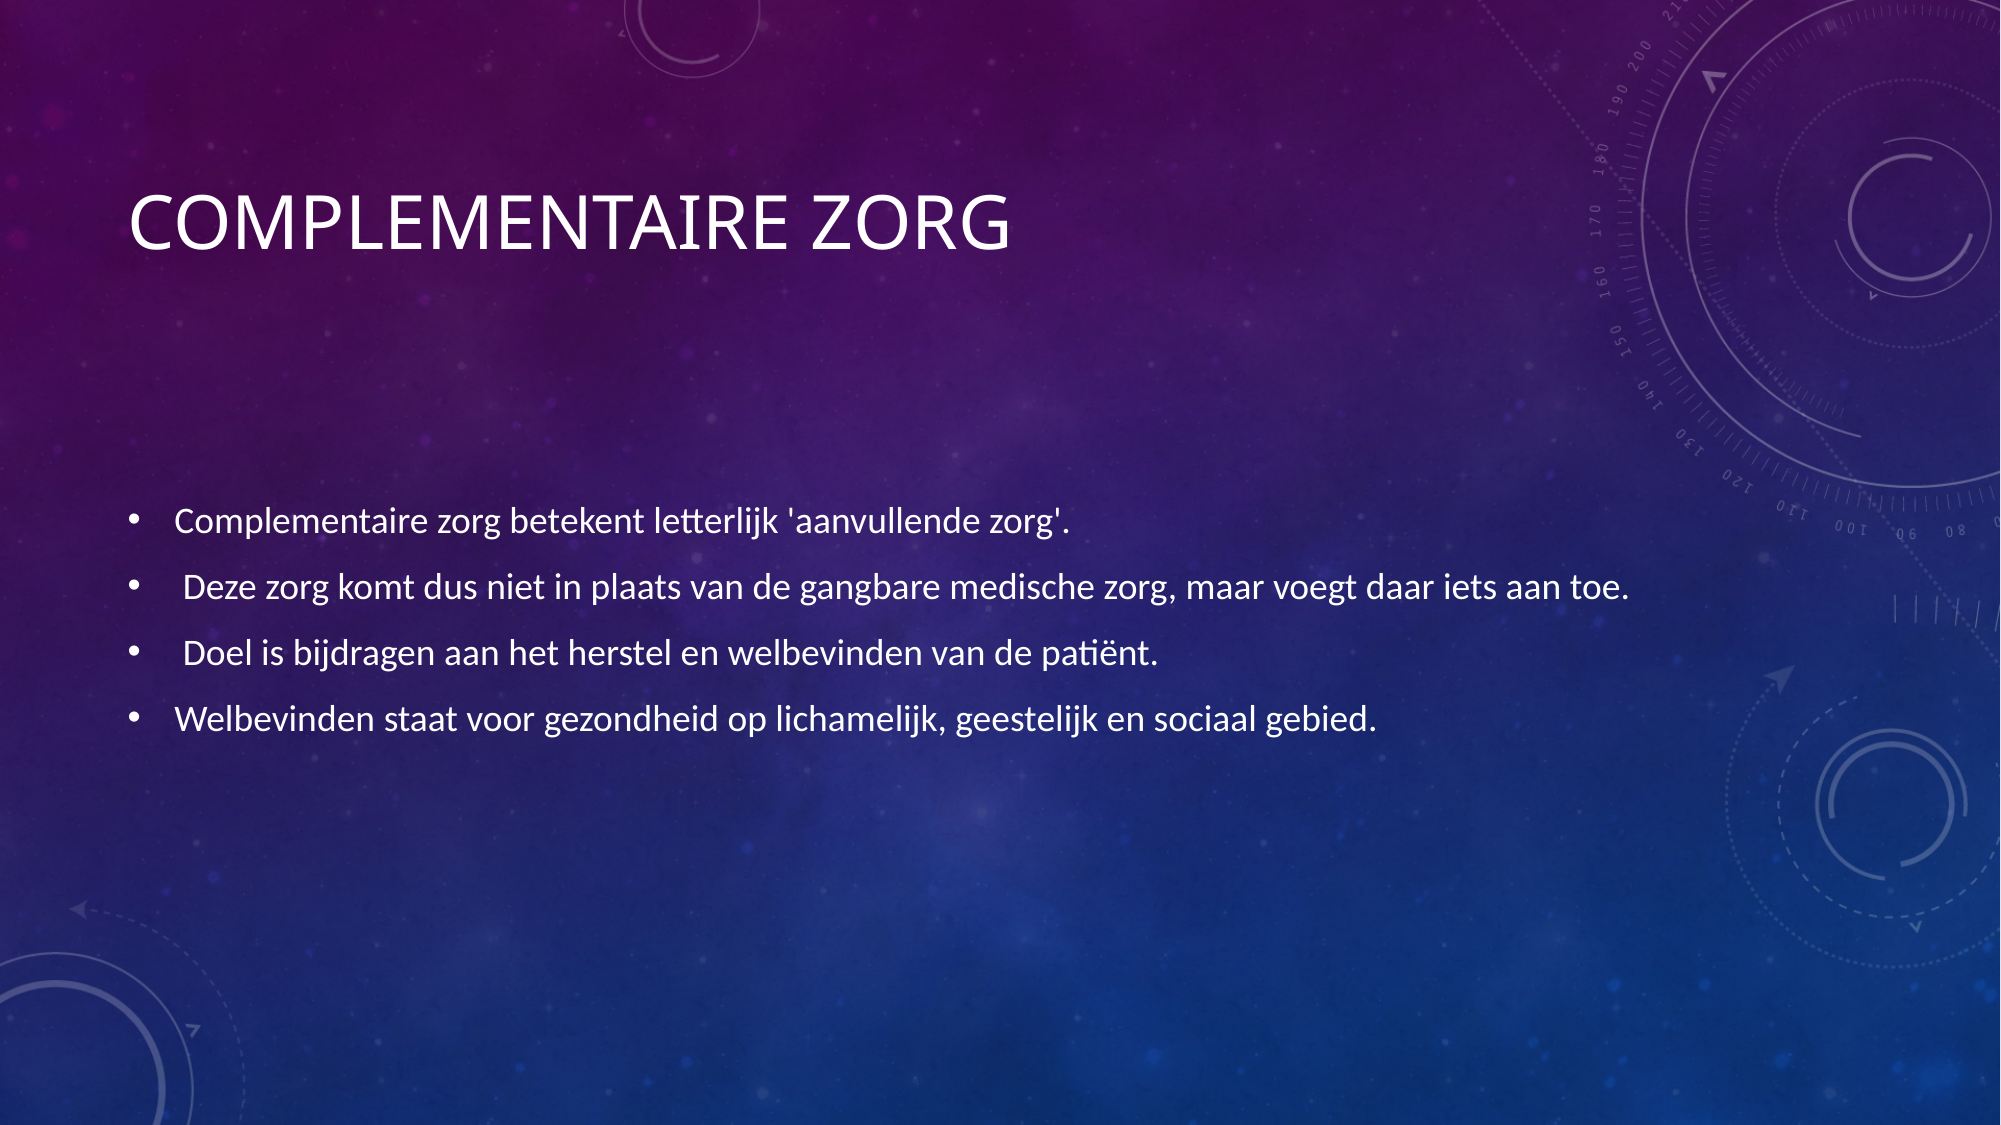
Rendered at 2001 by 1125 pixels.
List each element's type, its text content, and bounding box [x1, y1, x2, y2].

picture [0, 0, 2001, 1125]
title Complementaire zorg [112, 99, 1775, 339]
list Complementaire zorg betekent letterlijk 'aanvullende zorg'. Deze zorg komt dus niet in plaats van de gangbare medische zorg, maar voegt daar iets aan toe. Doel is bijdragen aan het herstel en welbevinden van de patiënt. Welbevinden staat voor gezondheid op lichamelijk, geestelijk en sociaal gebied. [112, 351, 1775, 950]
